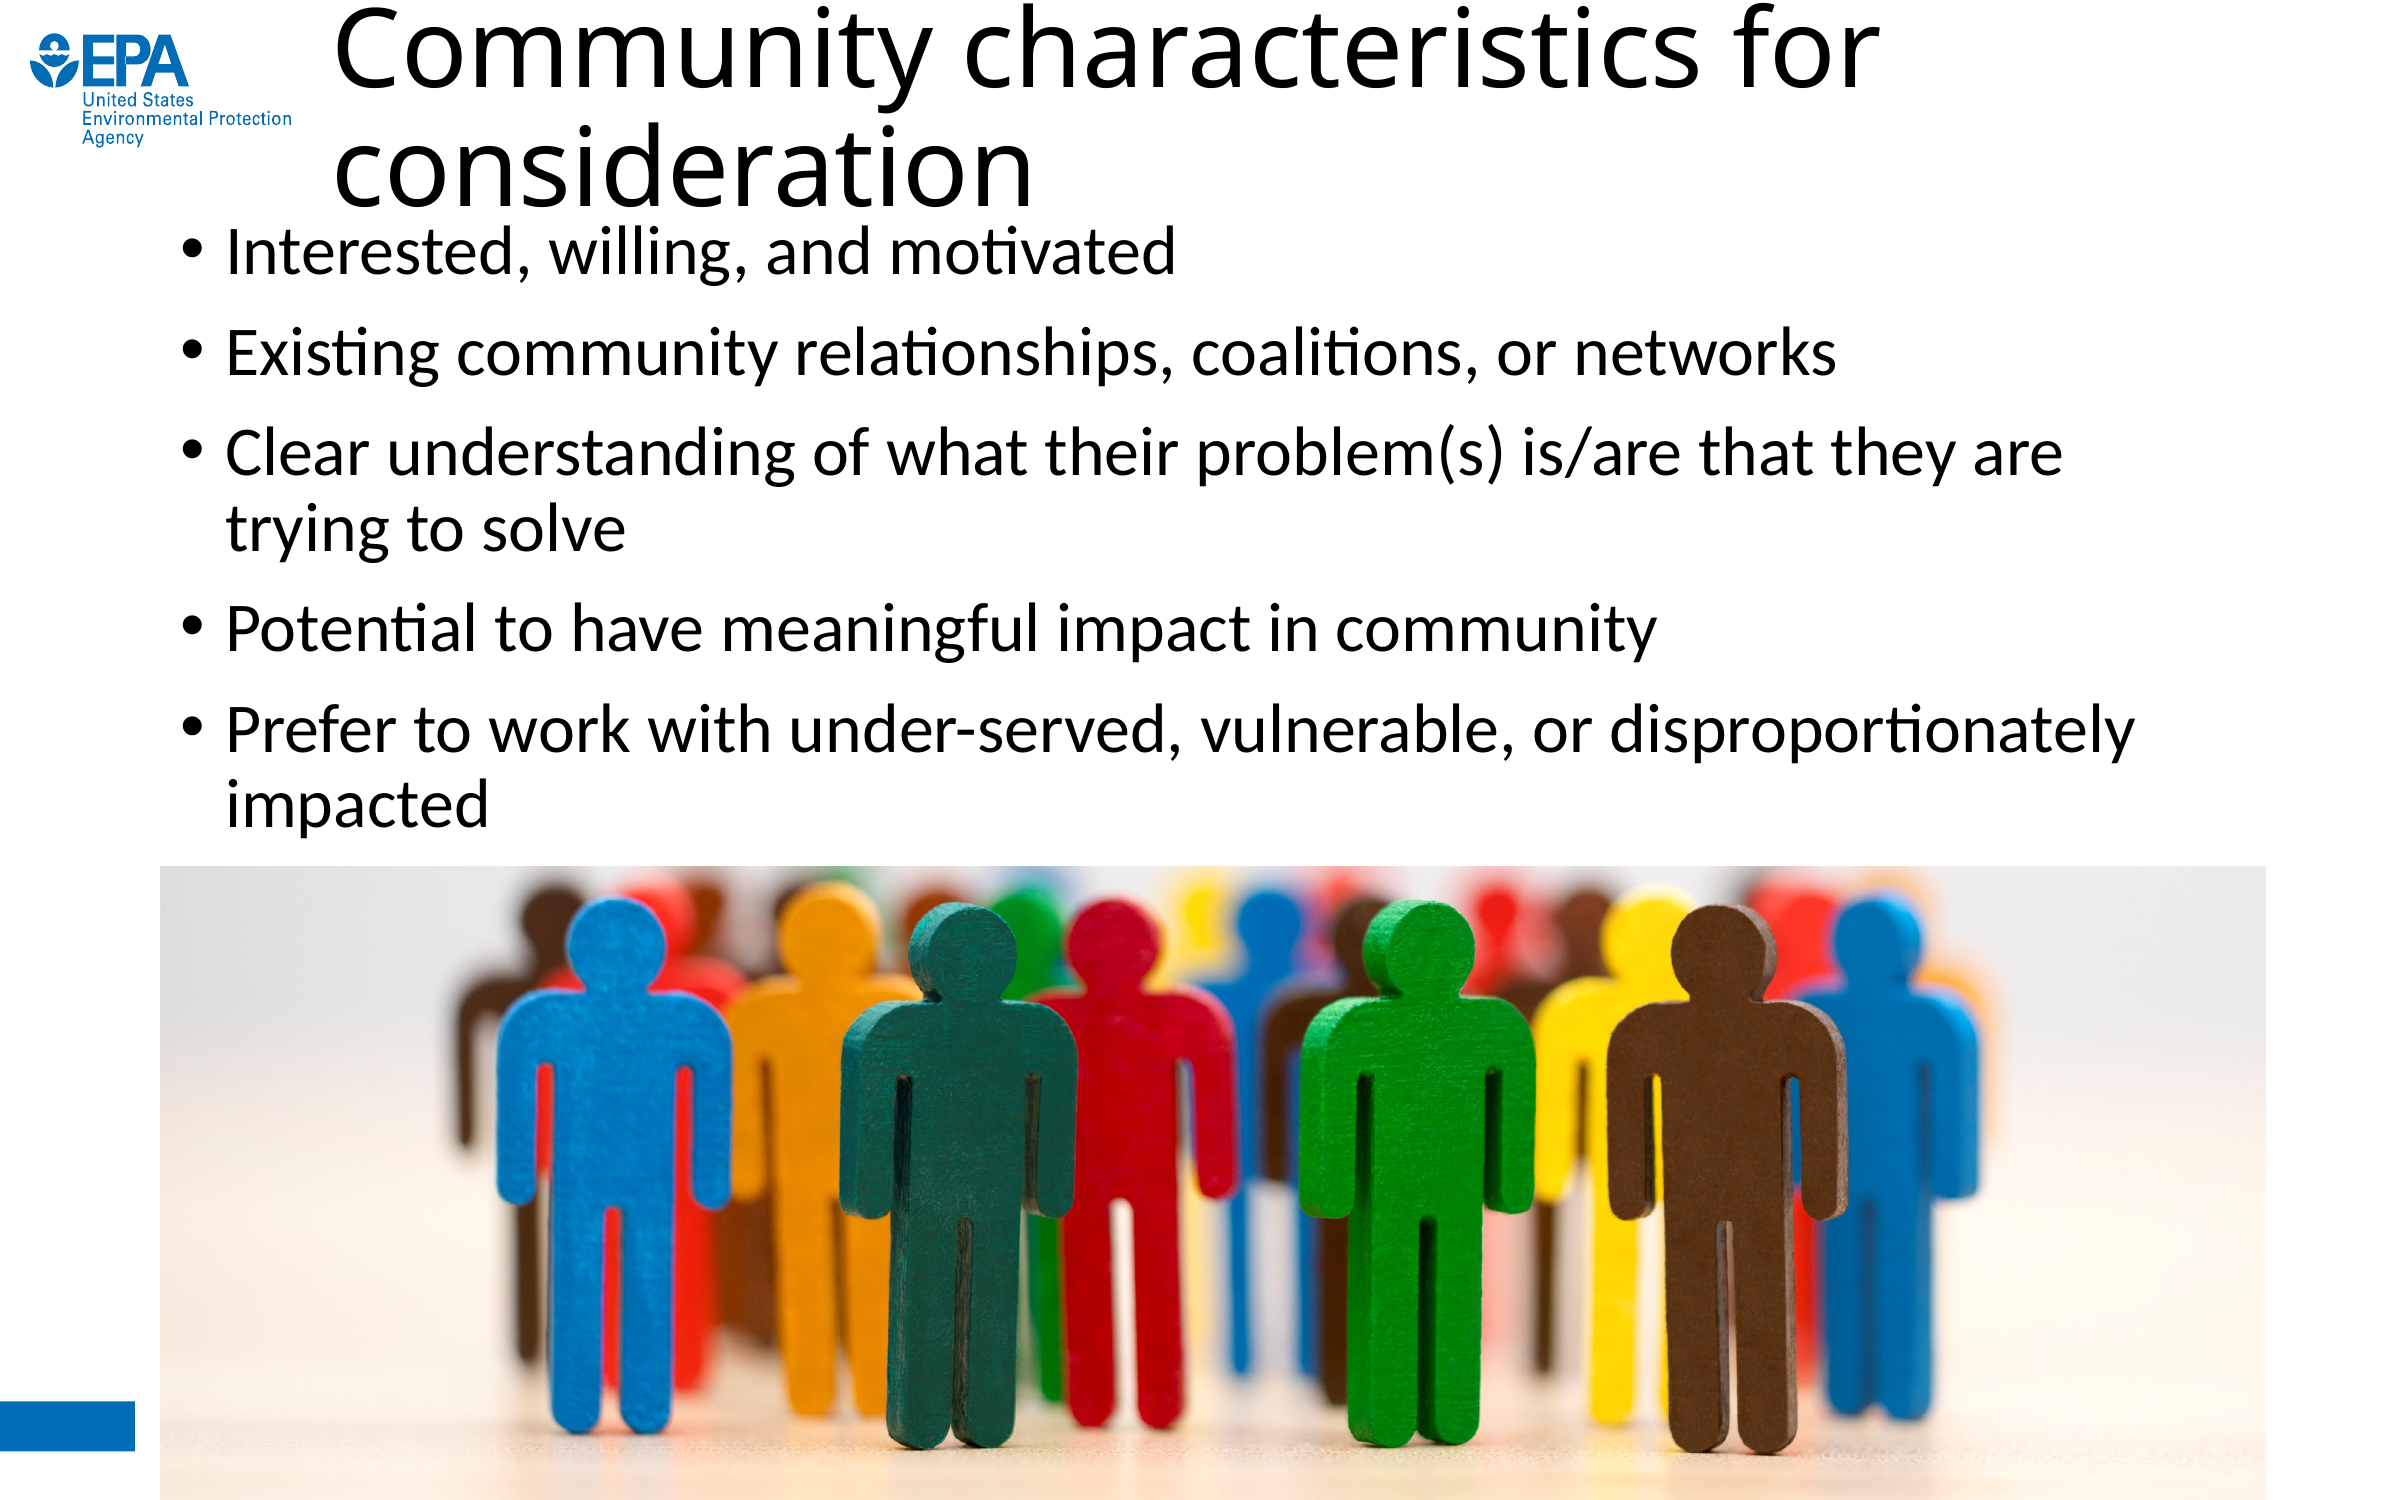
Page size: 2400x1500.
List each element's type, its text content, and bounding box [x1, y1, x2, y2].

list Interested, willing, and motivated Existing community relationships, coalitions, or networks Clear understanding of what their problem(s) is/are that they are trying to solve Potential to have meaningful impact in community Prefer to work with under-served, vulnerable, or disproportionately impacted [165, 206, 2235, 866]
picture [160, 866, 2267, 1500]
title Community characteristics for consideration [316, 0, 2387, 223]
